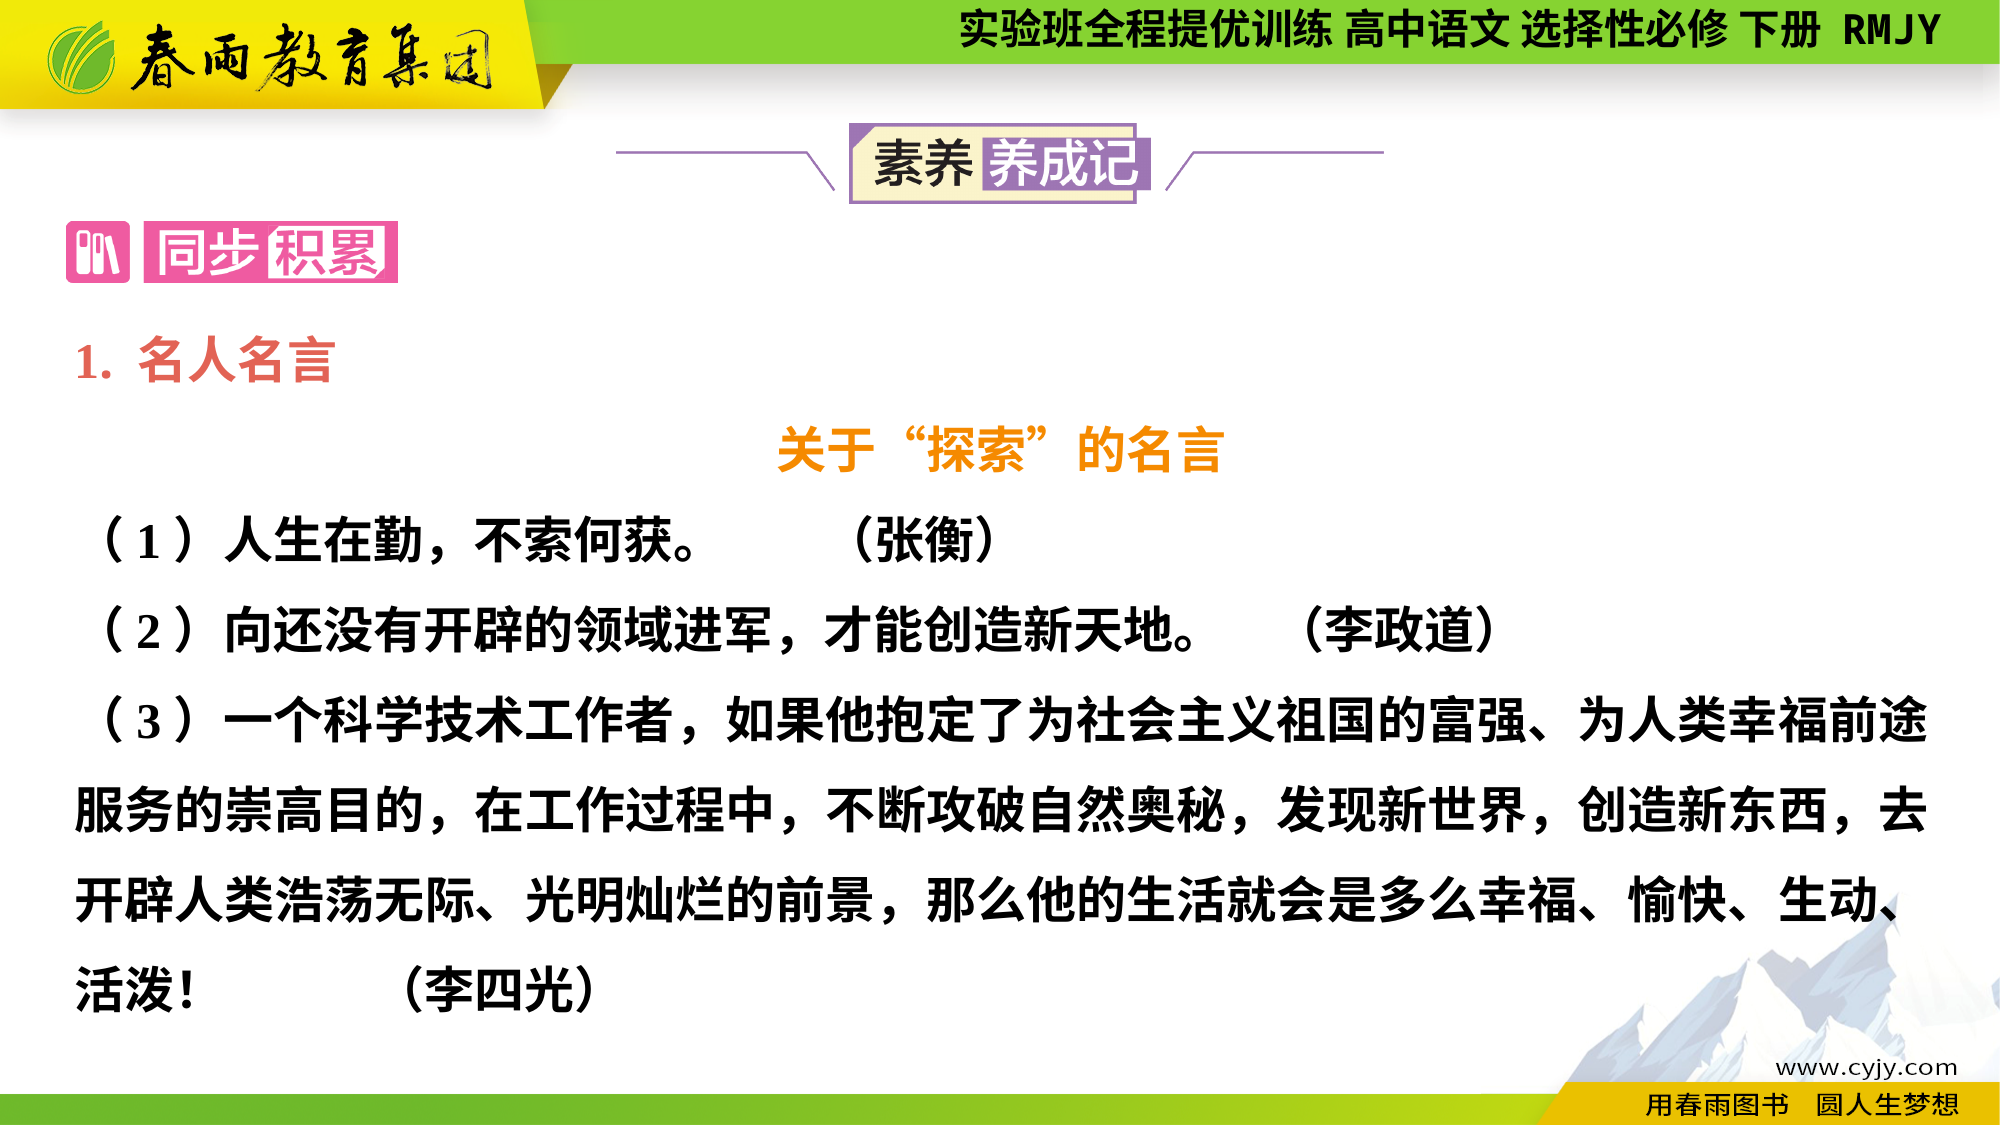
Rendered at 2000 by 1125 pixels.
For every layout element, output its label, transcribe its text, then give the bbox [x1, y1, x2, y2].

picture [0, 0, 2000, 1125]
list 1. 名人名言 关于“探索”的名言 （1）人生在勤，不索何获。 （张衡） （2）向还没有开辟的领域进军，才能创造新天地。 （李政道） （3）一个科学技术工作者，如果他抱定了为社会主义祖国的富强、为人类幸福前途服务的崇高目的，在工作过程中，不断攻破自然奥秘，发现新世界，创造新东西，去开辟人类浩荡无际、光明灿烂的前景，那么他的生活就会是多么幸福、愉快、生动、活泼！ （李四光） [59, 291, 1944, 1022]
